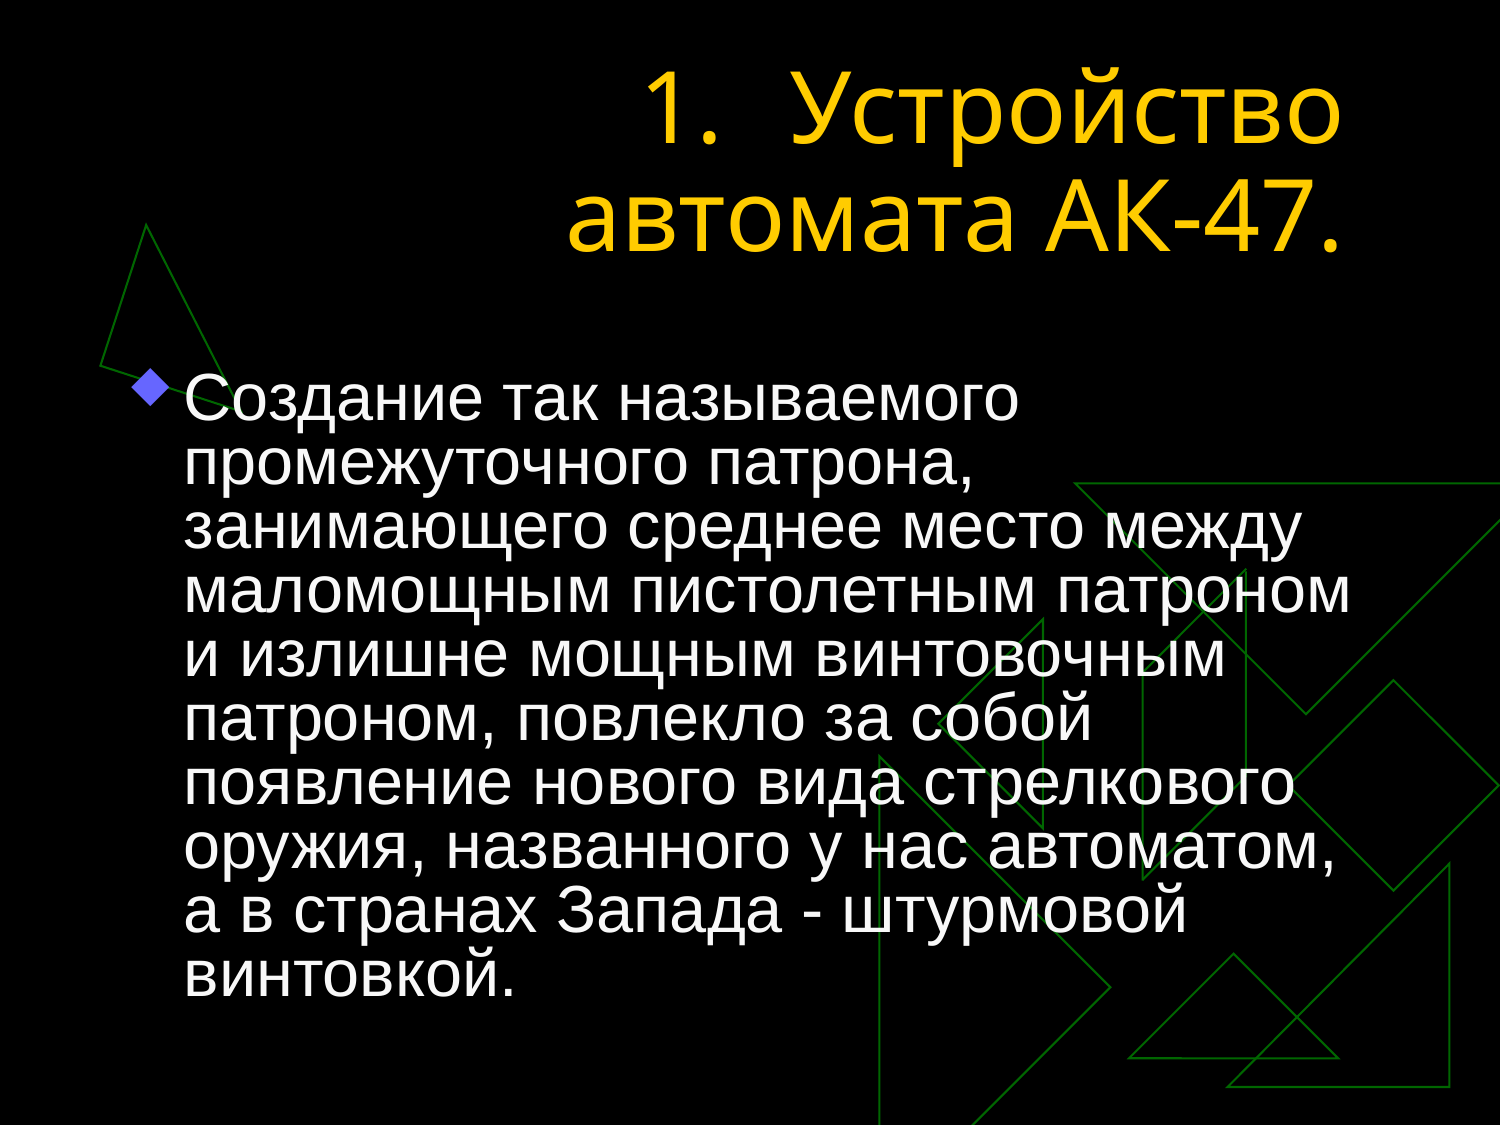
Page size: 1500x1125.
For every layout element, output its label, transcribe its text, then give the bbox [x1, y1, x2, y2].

title Устройство автомата АК-47. [183, 51, 1361, 279]
list Создание так называемого промежуточного патрона, занимающего среднее место между маломощным пистолетным патроном и излишне мощным винтовочным патроном, повлекло за собой появление нового вида стрелкового оружия, названного у нас автоматом, а в странах Запада - штурмовой винтовкой. [112, 361, 1395, 1047]
